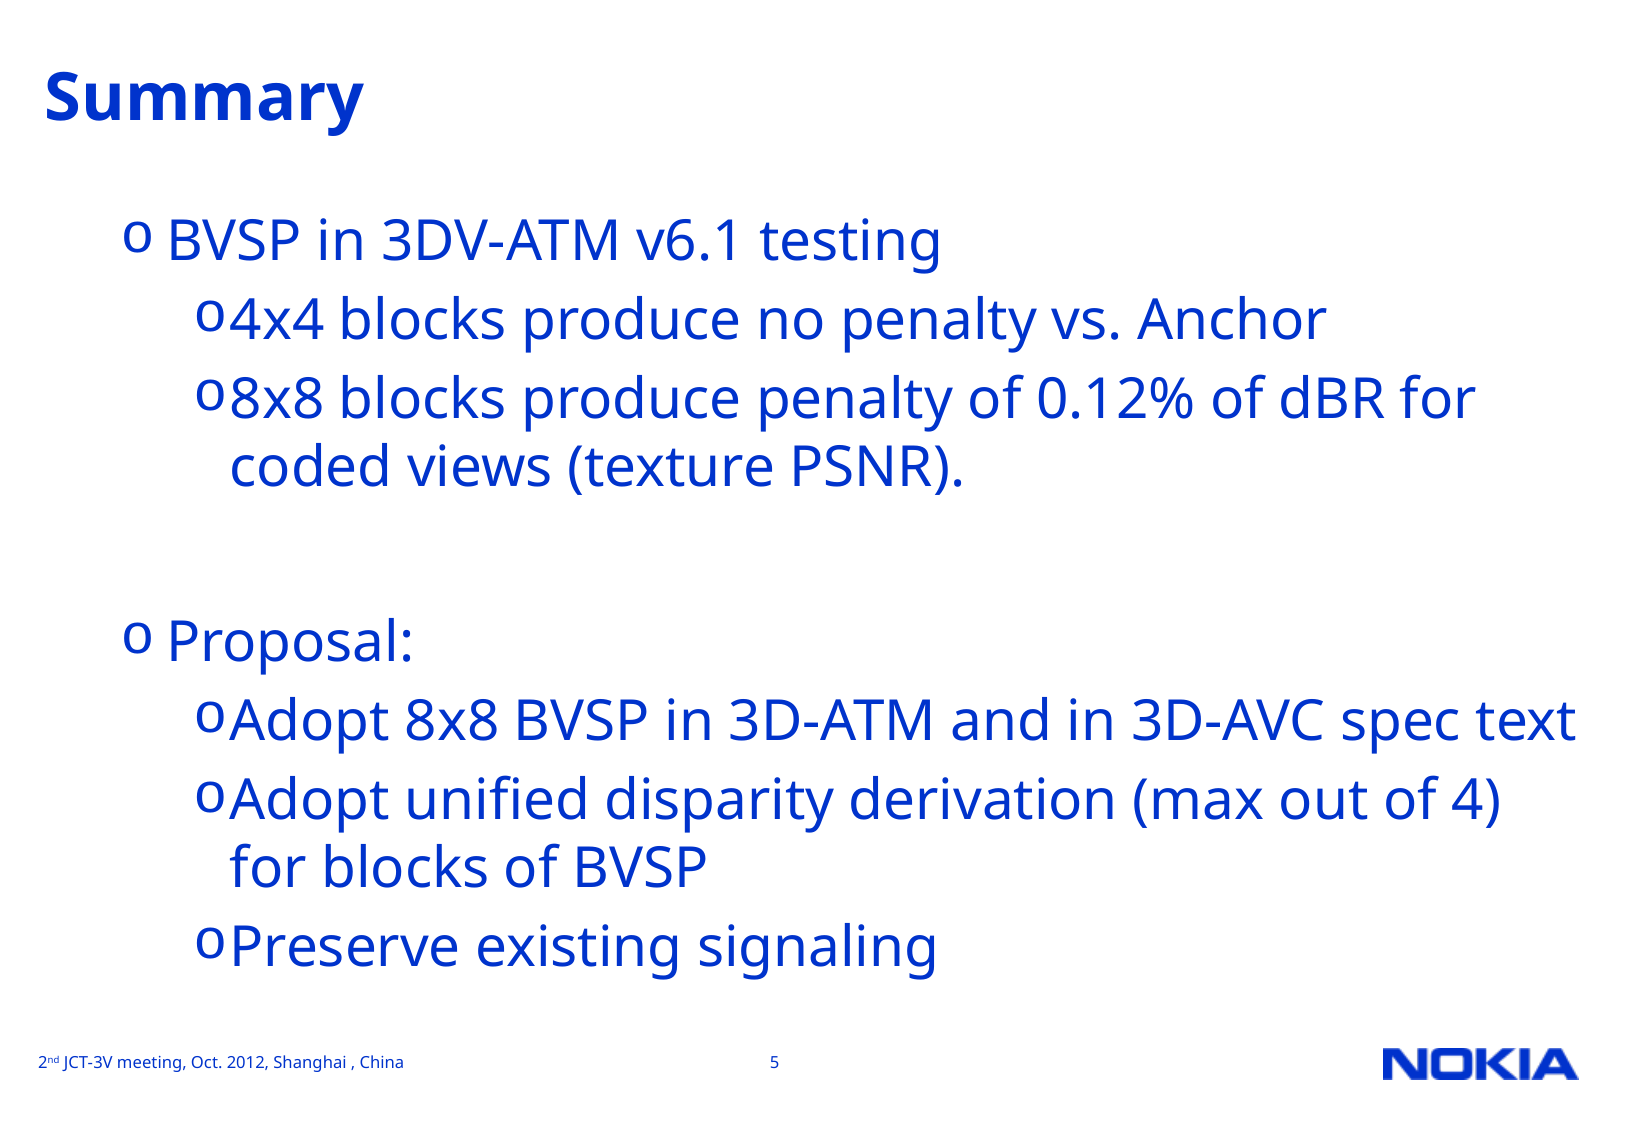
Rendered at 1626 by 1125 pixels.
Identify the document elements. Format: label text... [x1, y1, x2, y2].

picture [1383, 1048, 1579, 1080]
list BVSP in 3DV-ATM v6.1 testing 4x4 blocks produce no penalty vs. Anchor 8x8 blocks produce penalty of 0.12% of dBR for coded views (texture PSNR). Proposal: Adopt 8x8 BVSP in 3D-ATM and in 3D-AVC spec text Adopt unified disparity derivation (max out of 4) for blocks of BVSP Preserve existing signaling [32, 196, 1598, 1001]
title Summary [29, 1, 1493, 188]
